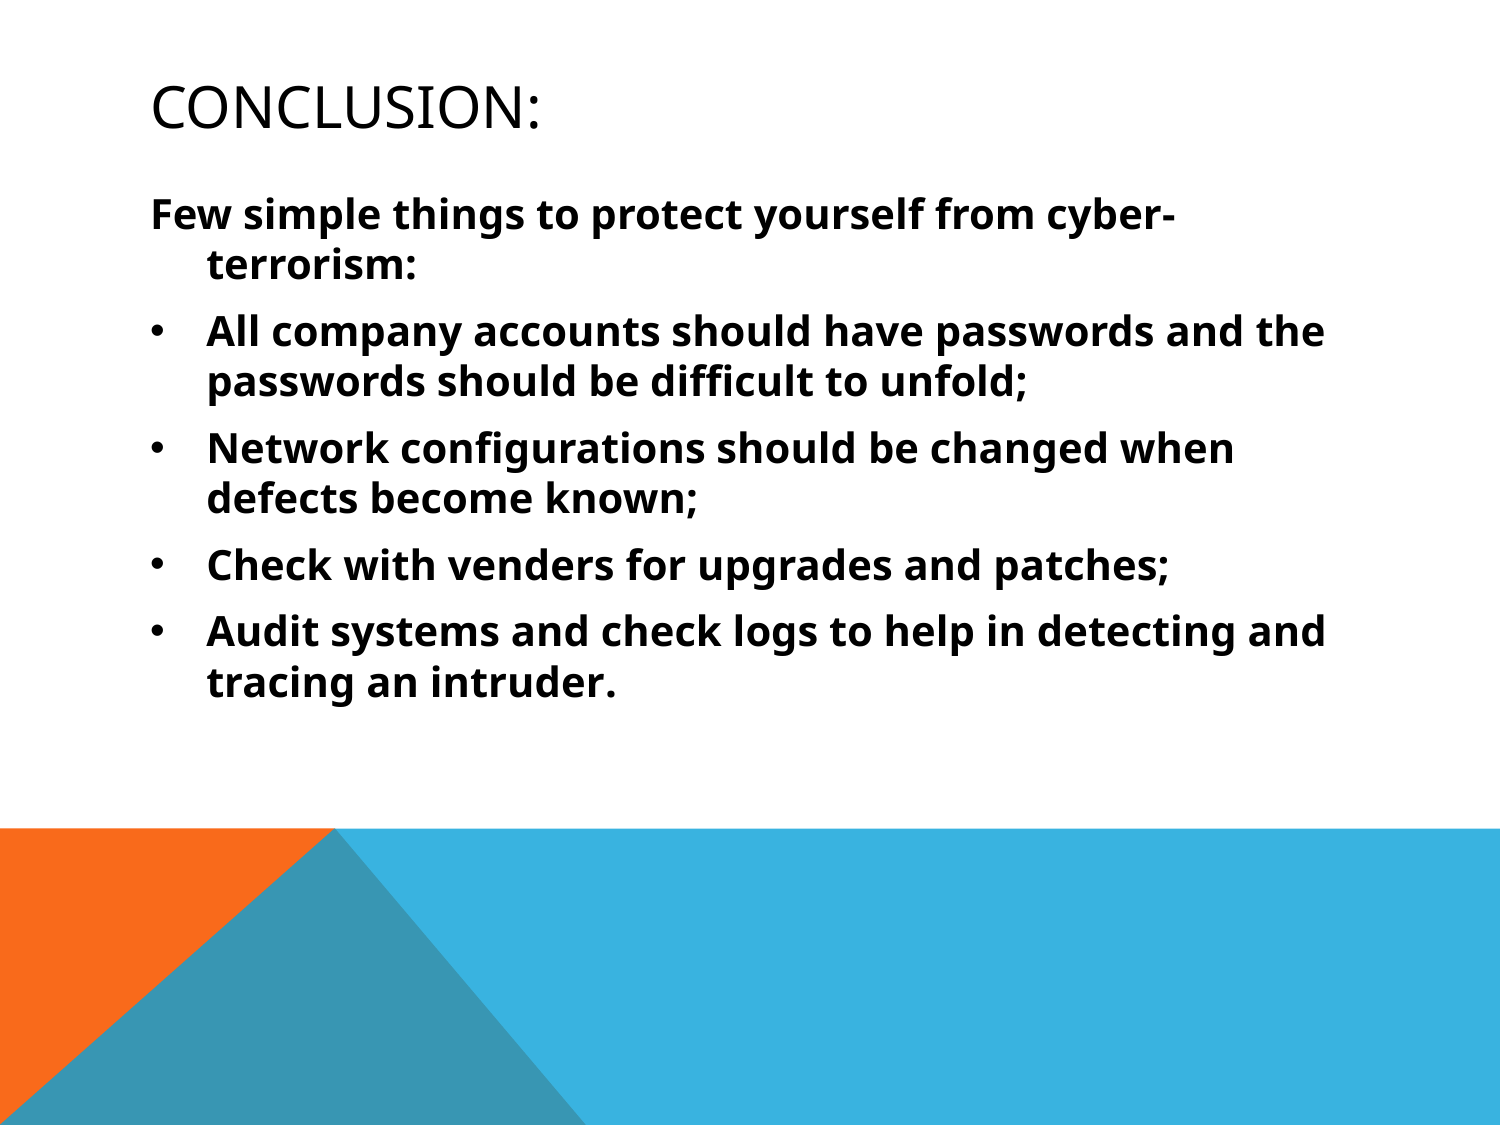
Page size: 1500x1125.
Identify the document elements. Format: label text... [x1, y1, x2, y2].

list Few simple things to protect yourself from cyber-terrorism: All company accounts should have passwords and the passwords should be difficult to unfold; Network configurations should be changed when defects become known; Check with venders for upgrades and patches; Audit systems and check logs to help in detecting and tracing an intruder. [135, 180, 1369, 768]
title Conclusion: [135, 60, 1369, 150]
